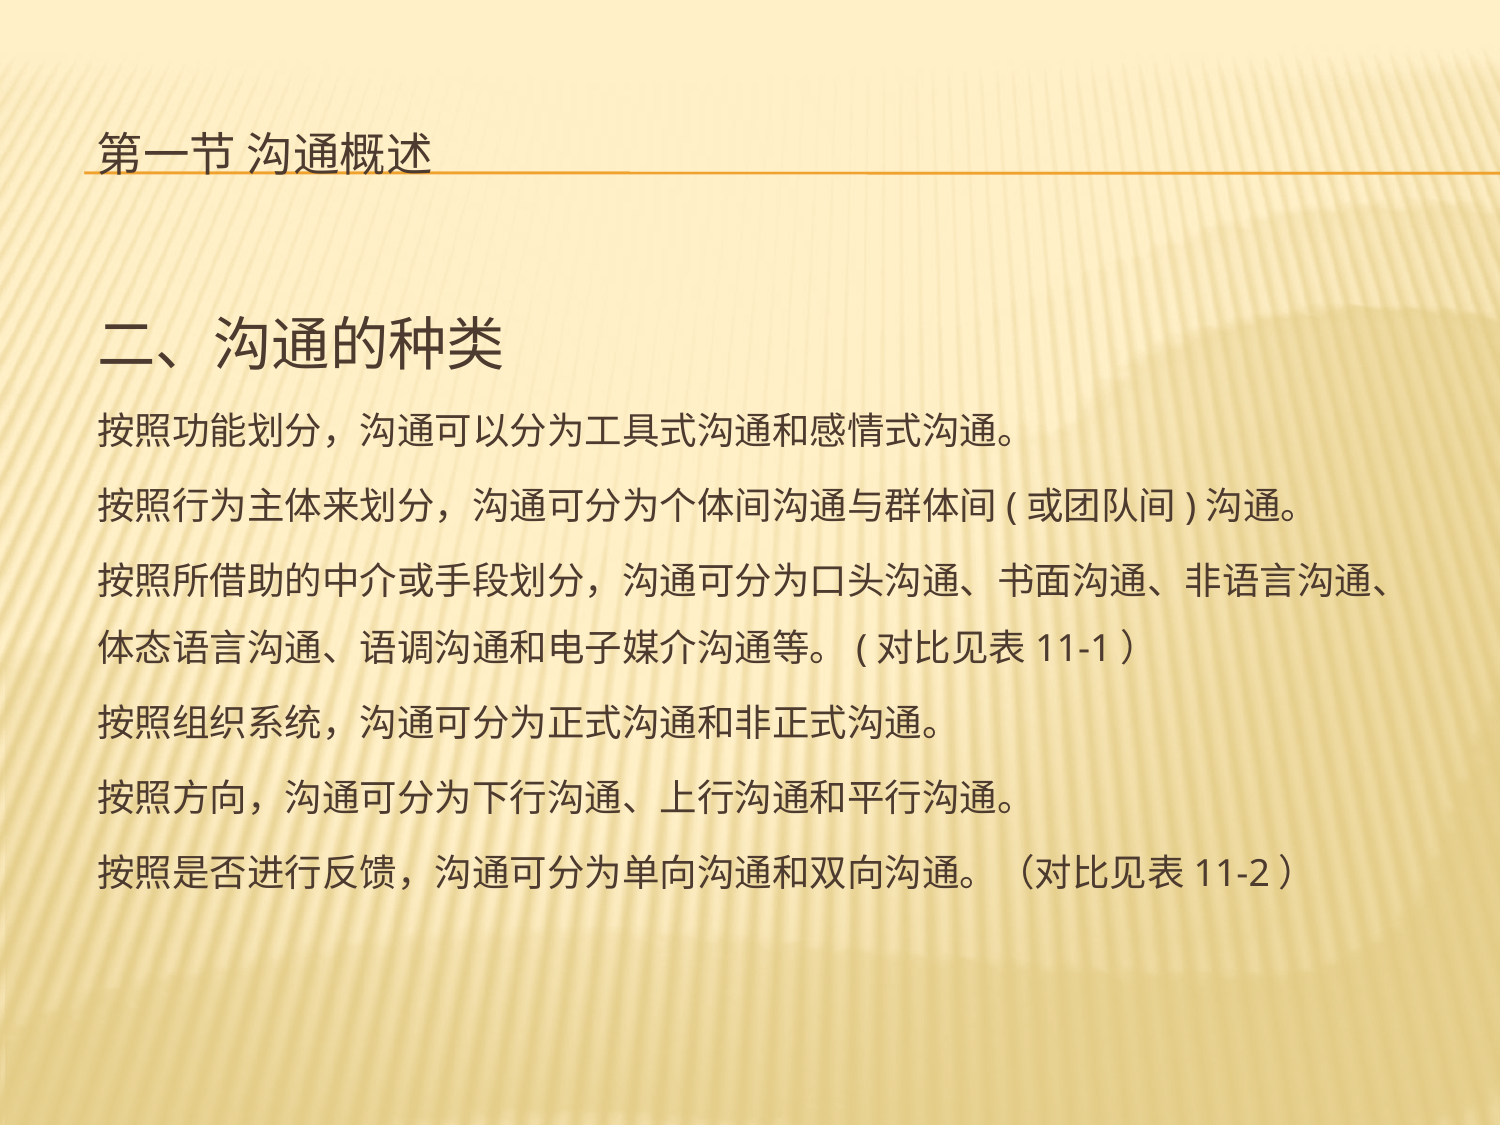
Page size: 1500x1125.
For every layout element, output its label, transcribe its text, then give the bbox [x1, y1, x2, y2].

title 第一节 沟通概述 [82, 117, 1432, 245]
list 二、沟通的种类 按照功能划分，沟通可以分为工具式沟通和感情式沟通。 按照行为主体来划分，沟通可分为个体间沟通与群体间(或团队间)沟通。 按照所借助的中介或手段划分，沟通可分为口头沟通、书面沟通、非语言沟通、体态语言沟通、语调沟通和电子媒介沟通等。(对比见表11-1） 按照组织系统，沟通可分为正式沟通和非正式沟通。 按照方向，沟通可分为下行沟通、上行沟通和平行沟通。 按照是否进行反馈，沟通可分为单向沟通和双向沟通。（对比见表11-2） [81, 264, 1433, 1060]
